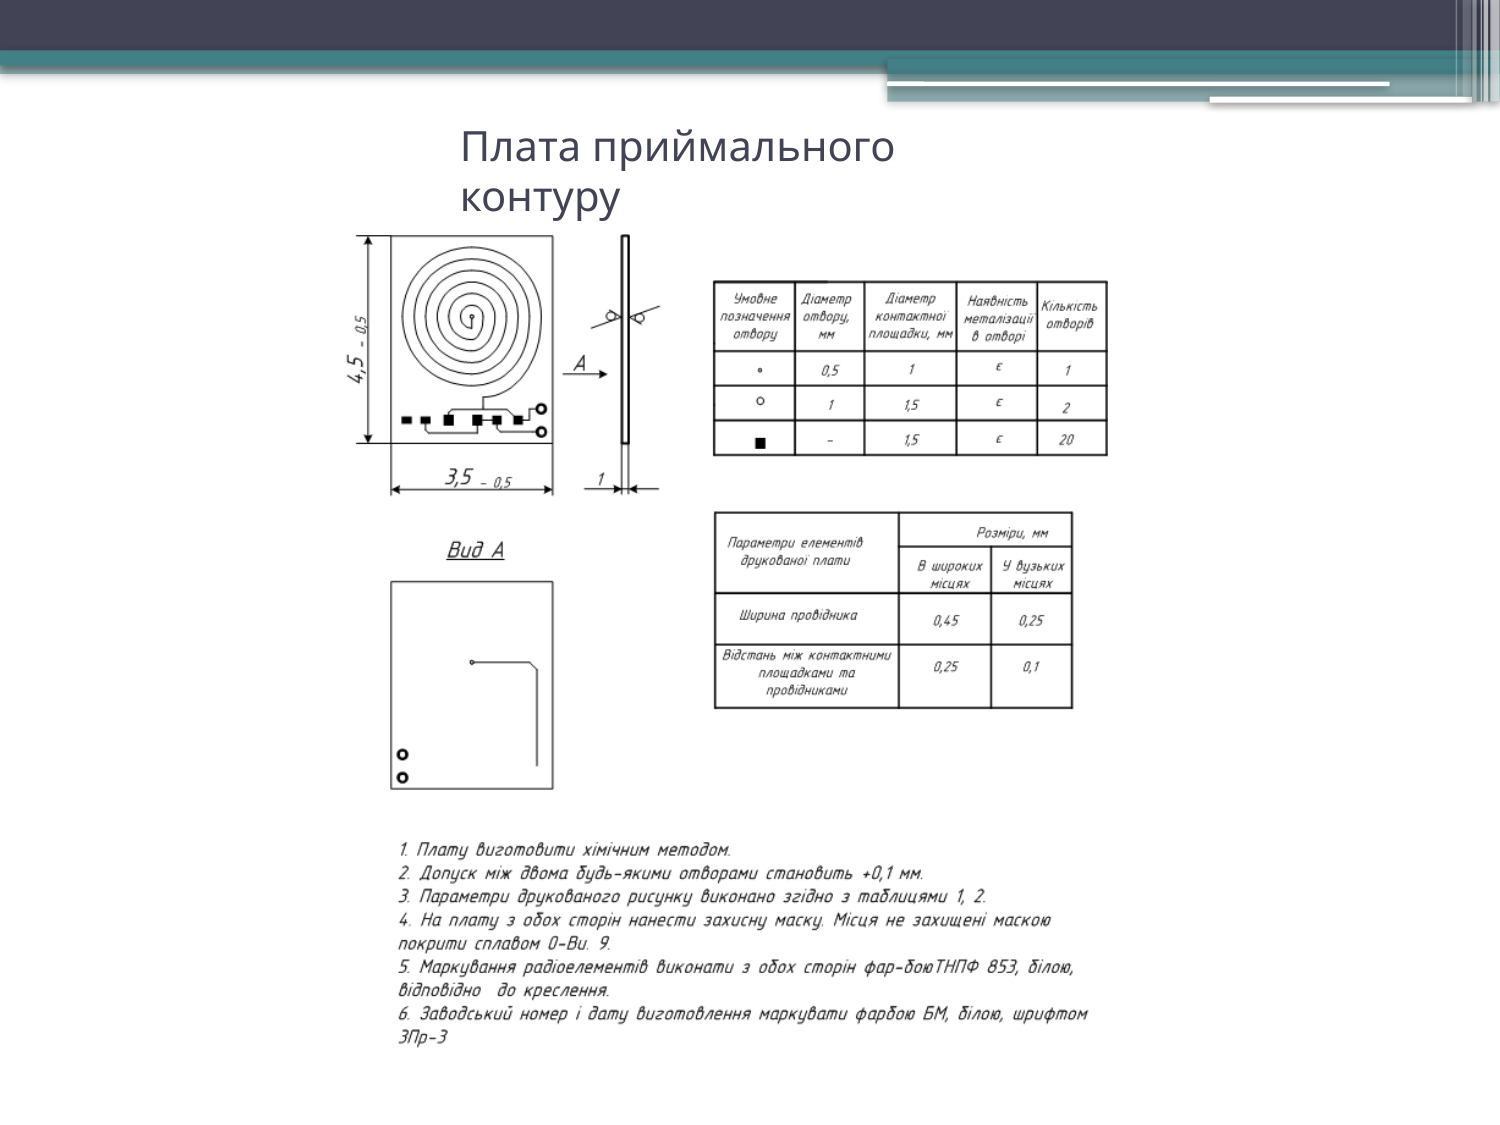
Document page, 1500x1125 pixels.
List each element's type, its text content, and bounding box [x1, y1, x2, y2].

picture [339, 234, 1108, 1050]
title Плата приймального контуру [445, 105, 1043, 231]
